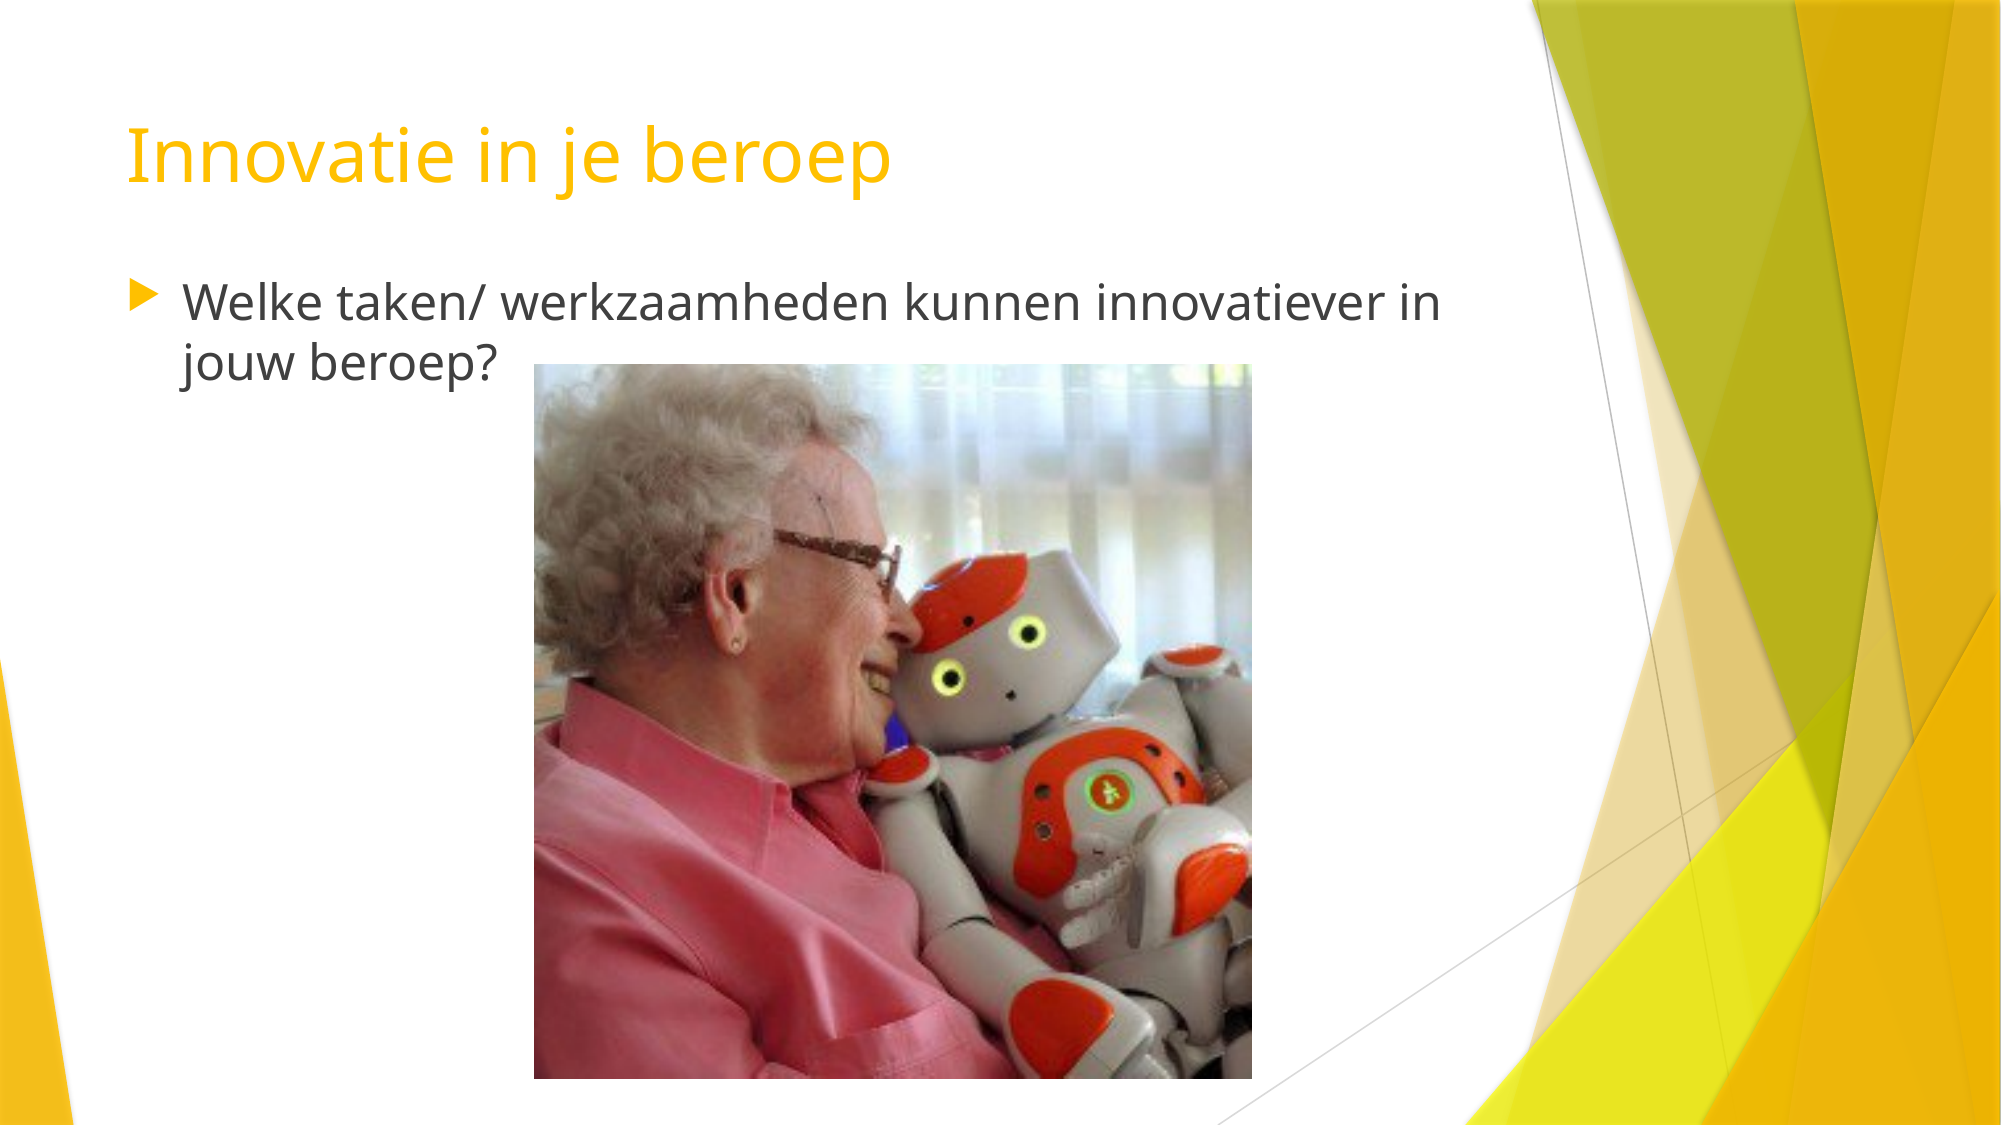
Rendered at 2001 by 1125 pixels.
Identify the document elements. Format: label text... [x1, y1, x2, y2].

list Welke taken/ werkzaamheden kunnen innovatiever in jouw beroep? [111, 262, 1522, 992]
picture [534, 364, 1252, 1080]
title Innovatie in je beroep [111, 99, 1522, 262]
